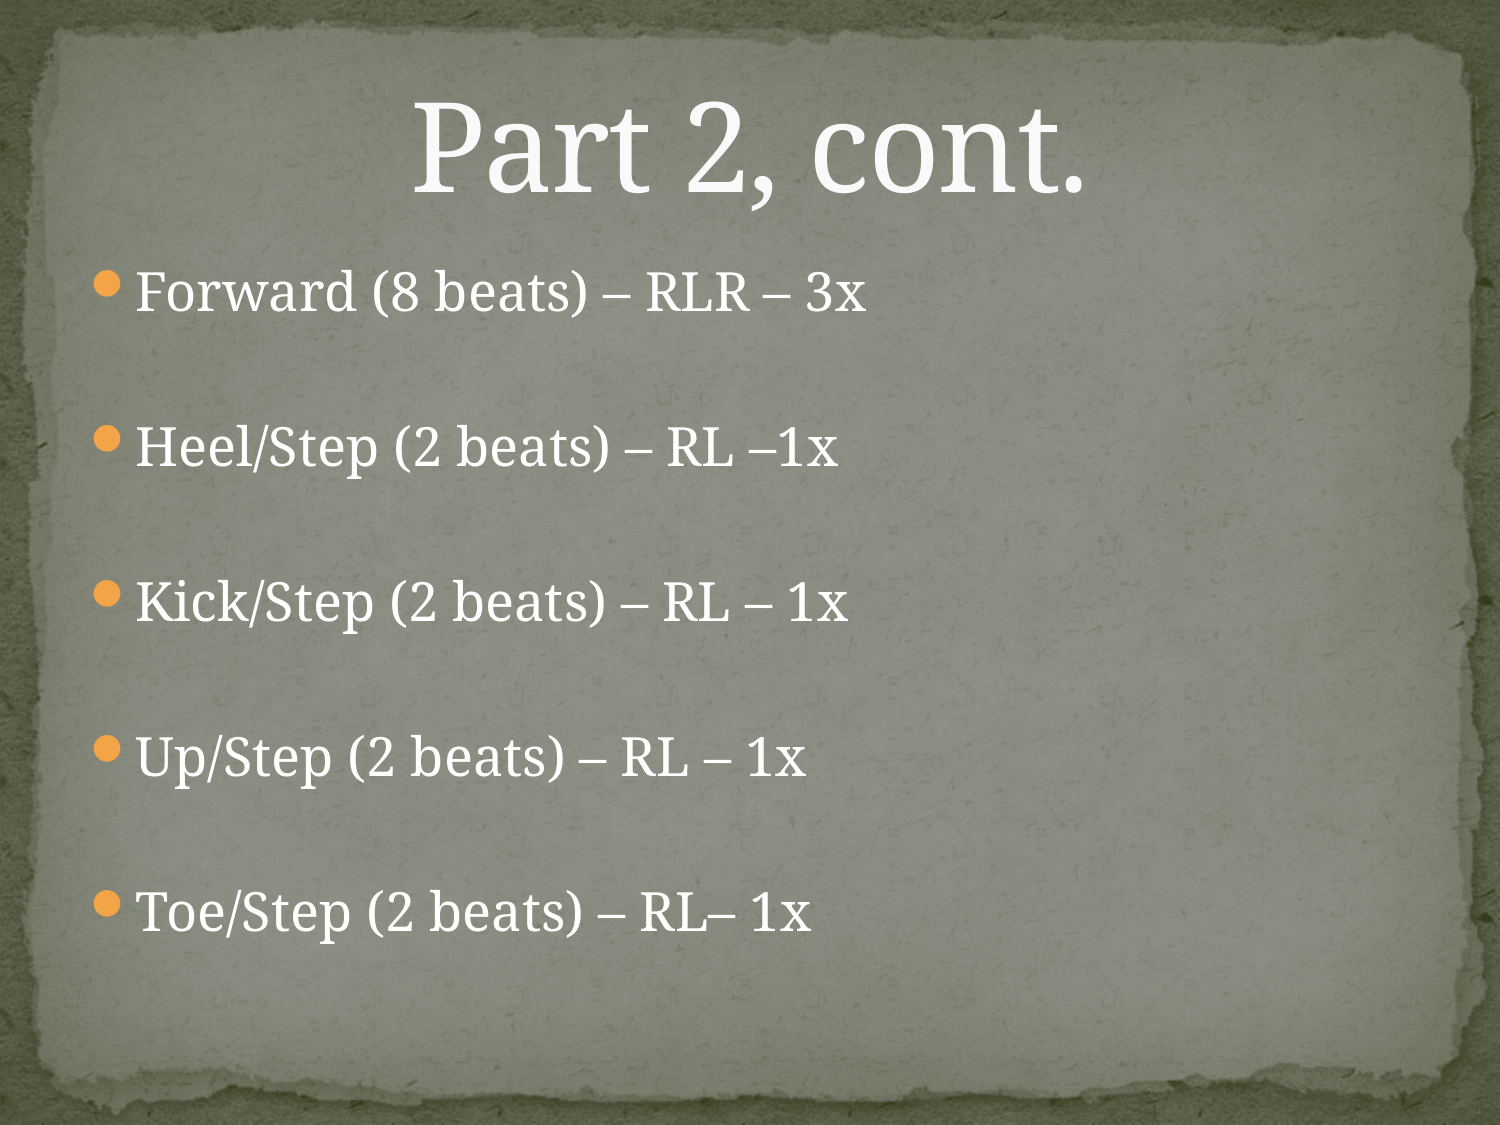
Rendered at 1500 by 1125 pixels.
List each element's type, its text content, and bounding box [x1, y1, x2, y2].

list Forward (8 beats) – RLR – 3x Heel/Step (2 beats) – RL –1x Kick/Step (2 beats) – RL – 1x Up/Step (2 beats) – RL – 1x Toe/Step (2 beats) – RL– 1x [75, 249, 1425, 1000]
title Part 2, cont. [74, 24, 1425, 225]
